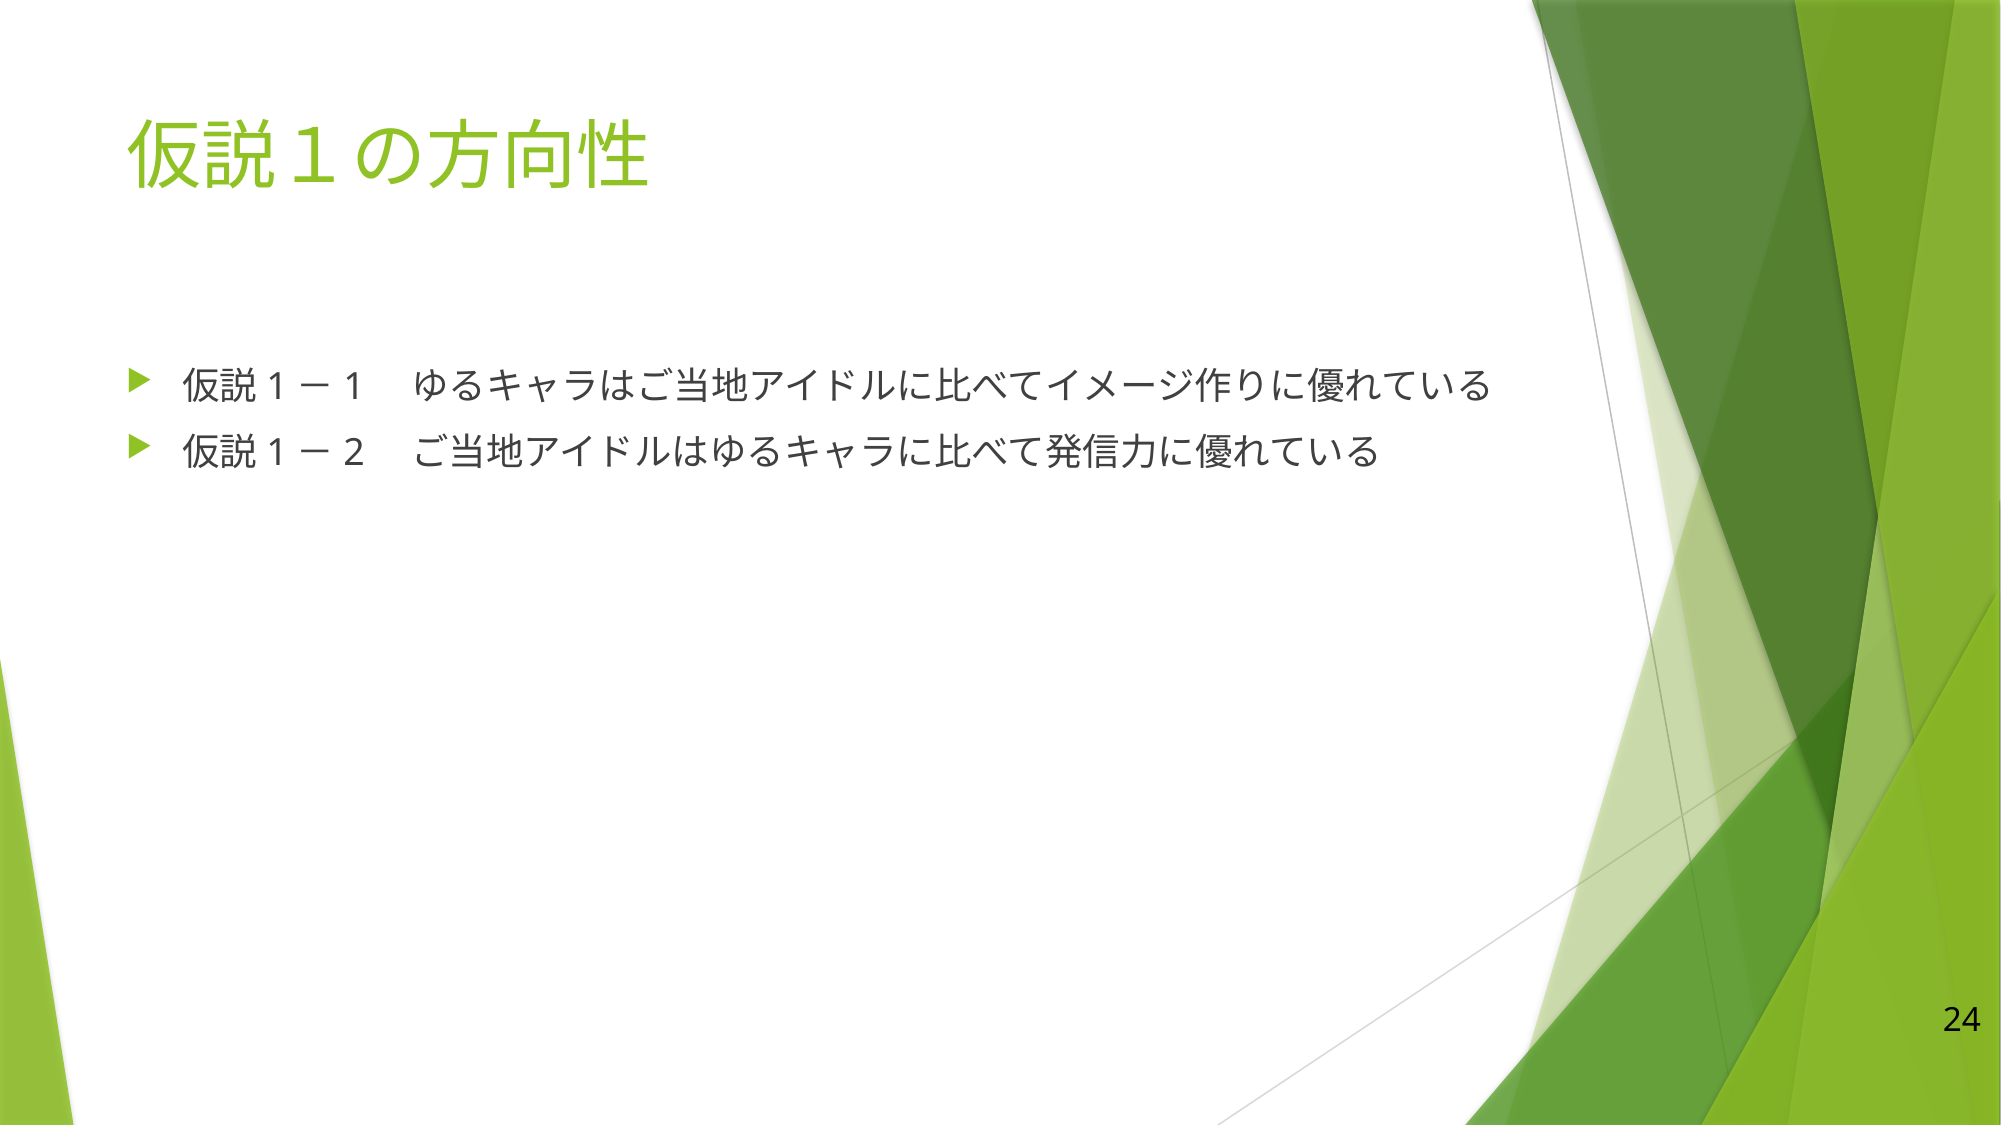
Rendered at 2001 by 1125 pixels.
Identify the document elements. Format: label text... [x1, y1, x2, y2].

list 仮説1－1 ゆるキャラはご当地アイドルに比べてイメージ作りに優れている 仮説1－2 ご当地アイドルはゆるキャラに比べて発信力に優れている [111, 354, 1522, 992]
slide_number 24 [1883, 991, 1996, 1051]
title 仮説１の方向性 [111, 99, 1522, 317]
